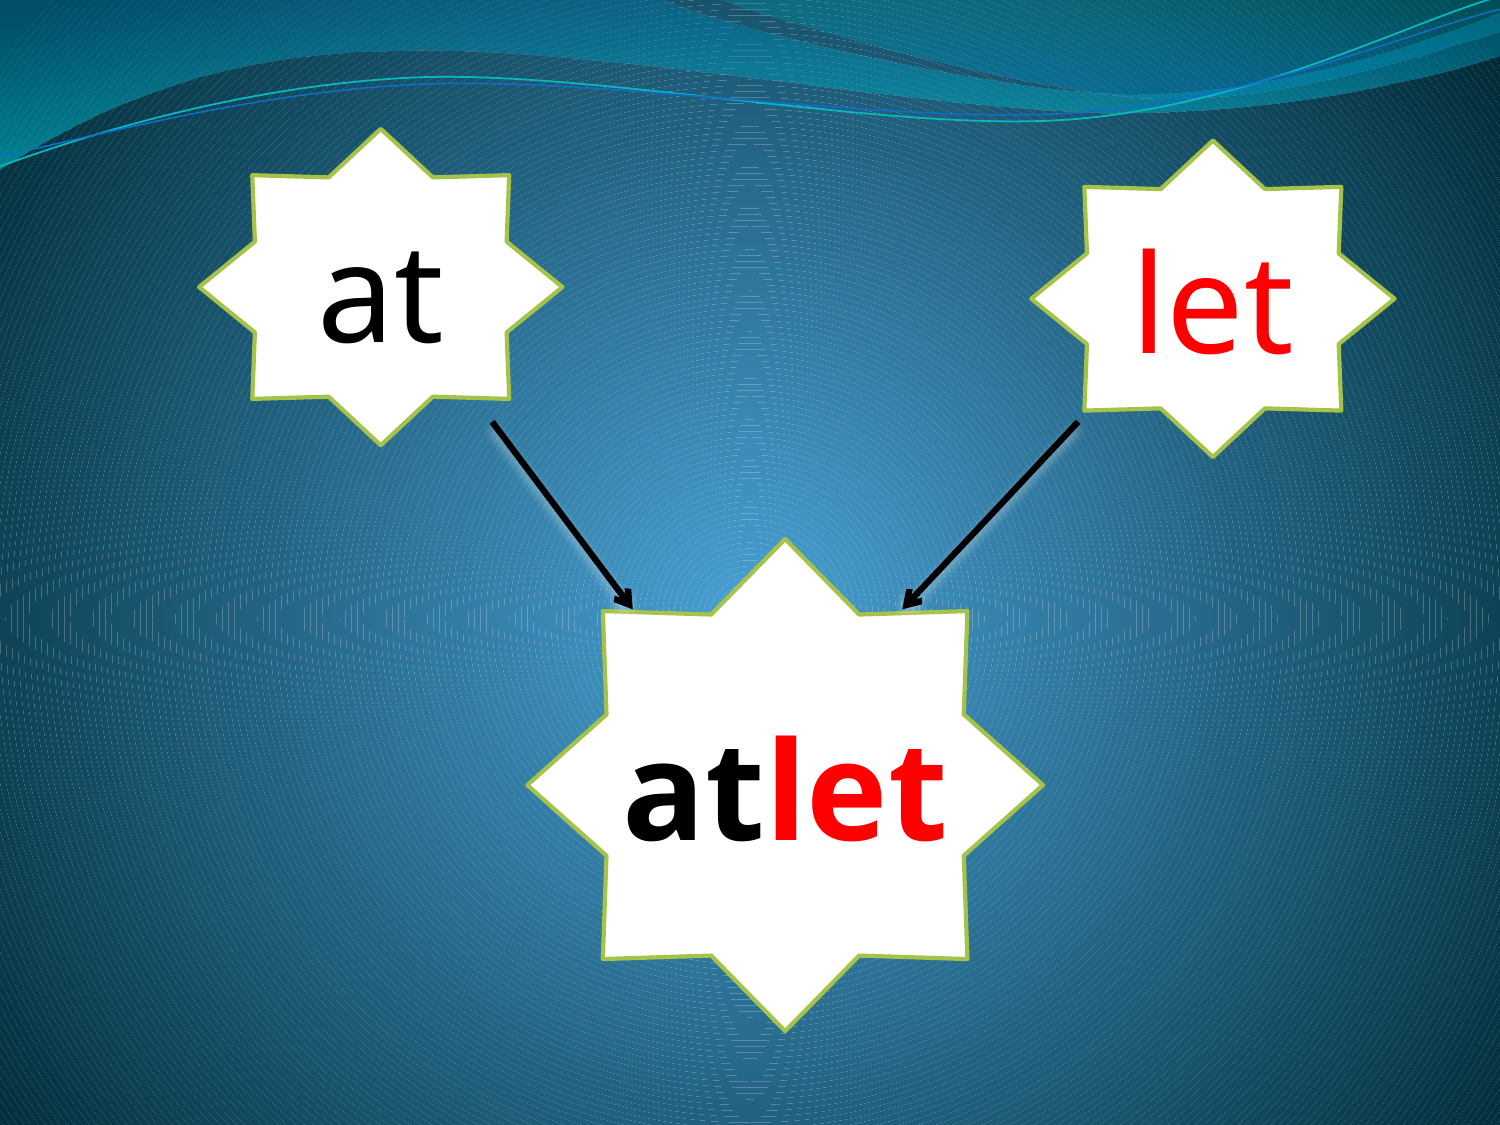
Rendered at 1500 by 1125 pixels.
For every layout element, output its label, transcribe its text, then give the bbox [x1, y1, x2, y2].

text_box u [611, 609, 636, 617]
text_box let [1029, 139, 1397, 459]
text_box atlet [525, 536, 1046, 1034]
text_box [896, 427, 1085, 604]
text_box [468, 445, 657, 587]
text_box at [197, 127, 565, 447]
text_box u [894, 611, 970, 618]
